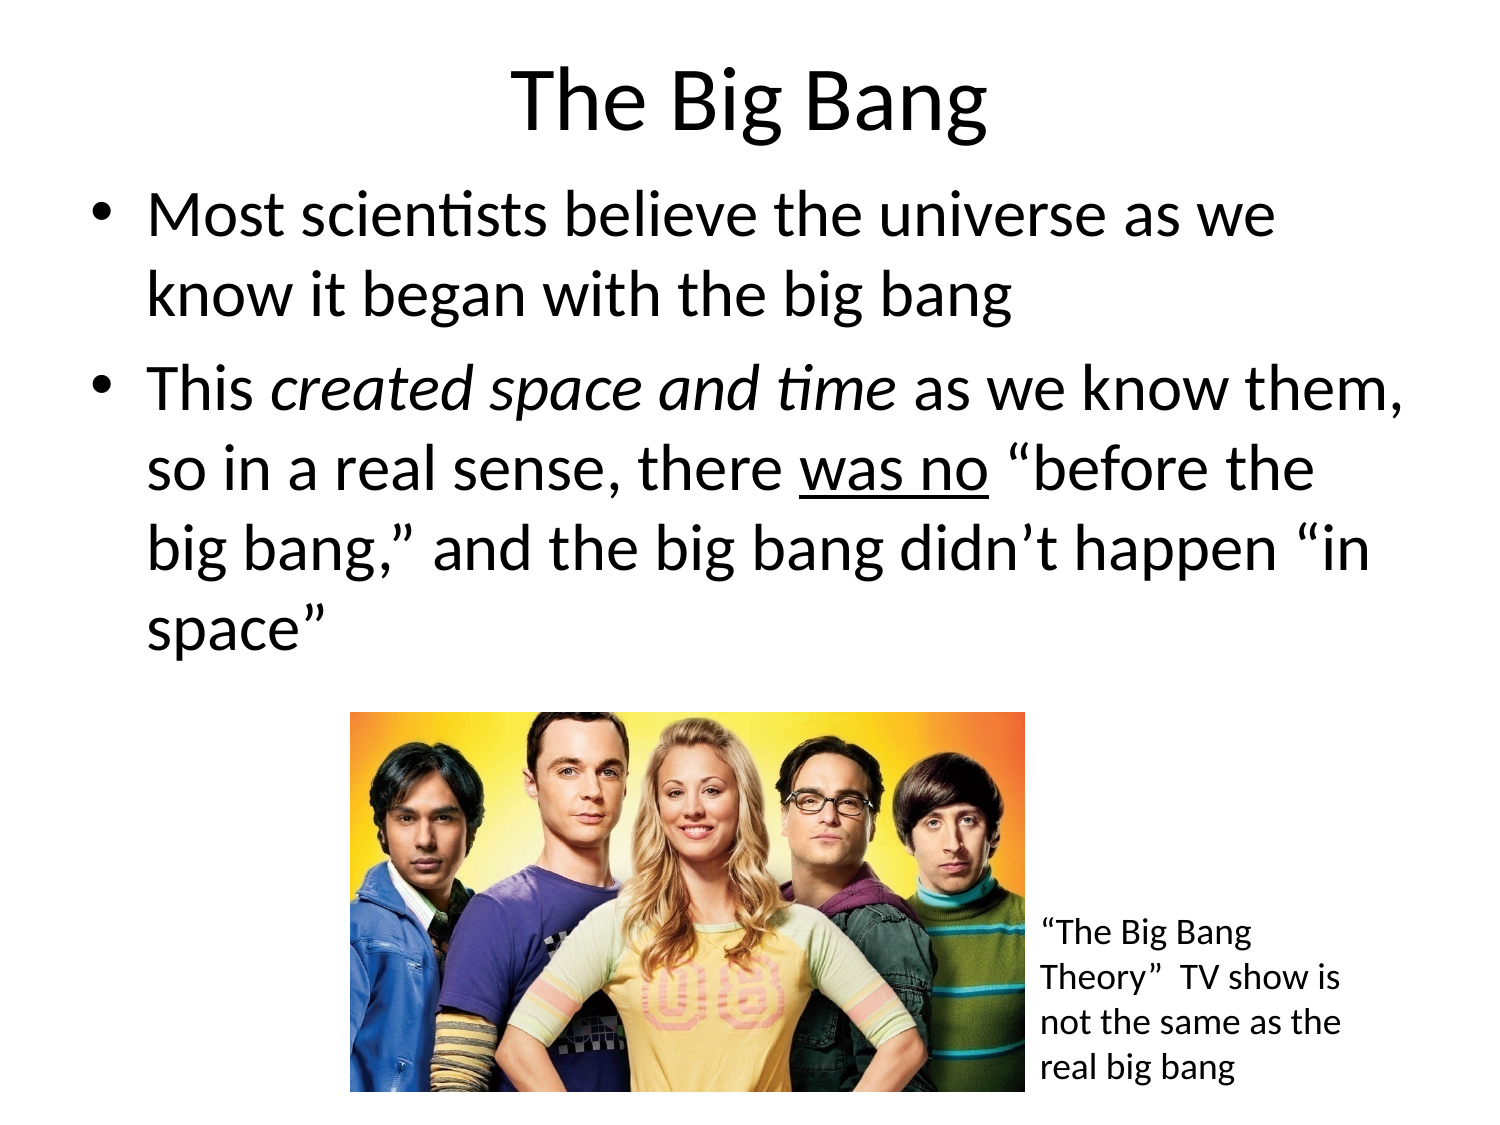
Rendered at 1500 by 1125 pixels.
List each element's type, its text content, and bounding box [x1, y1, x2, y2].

title The Big Bang [75, 0, 1425, 162]
picture [349, 712, 1026, 1093]
text_box “The Big Bang Theory” TV show is not the same as the real big bang [1029, 899, 1363, 1095]
list Most scientists believe the universe as we know it began with the big bang This created space and time as we know them, so in a real sense, there was no “before the big bang,” and the big bang didn’t happen “in space” [75, 162, 1425, 905]
